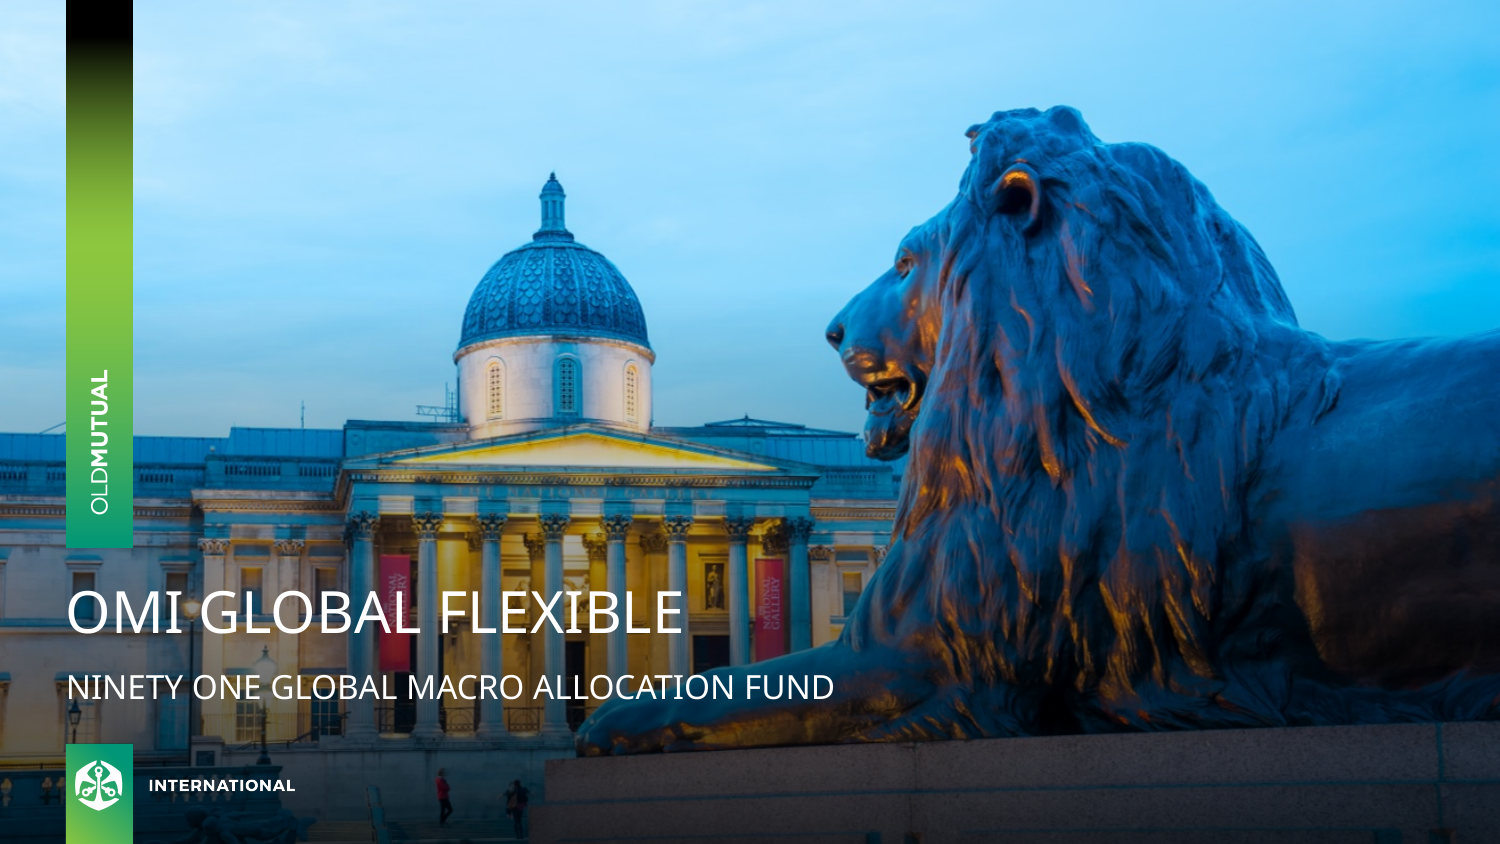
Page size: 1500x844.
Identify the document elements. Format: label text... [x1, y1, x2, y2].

title OMI GLOBAL FLEXIBLE [50, 576, 1326, 644]
subtitle NINETY ONE GLOBAL MACRO ALLOCATION FUND [50, 659, 1101, 715]
picture [0, 0, 1500, 844]
